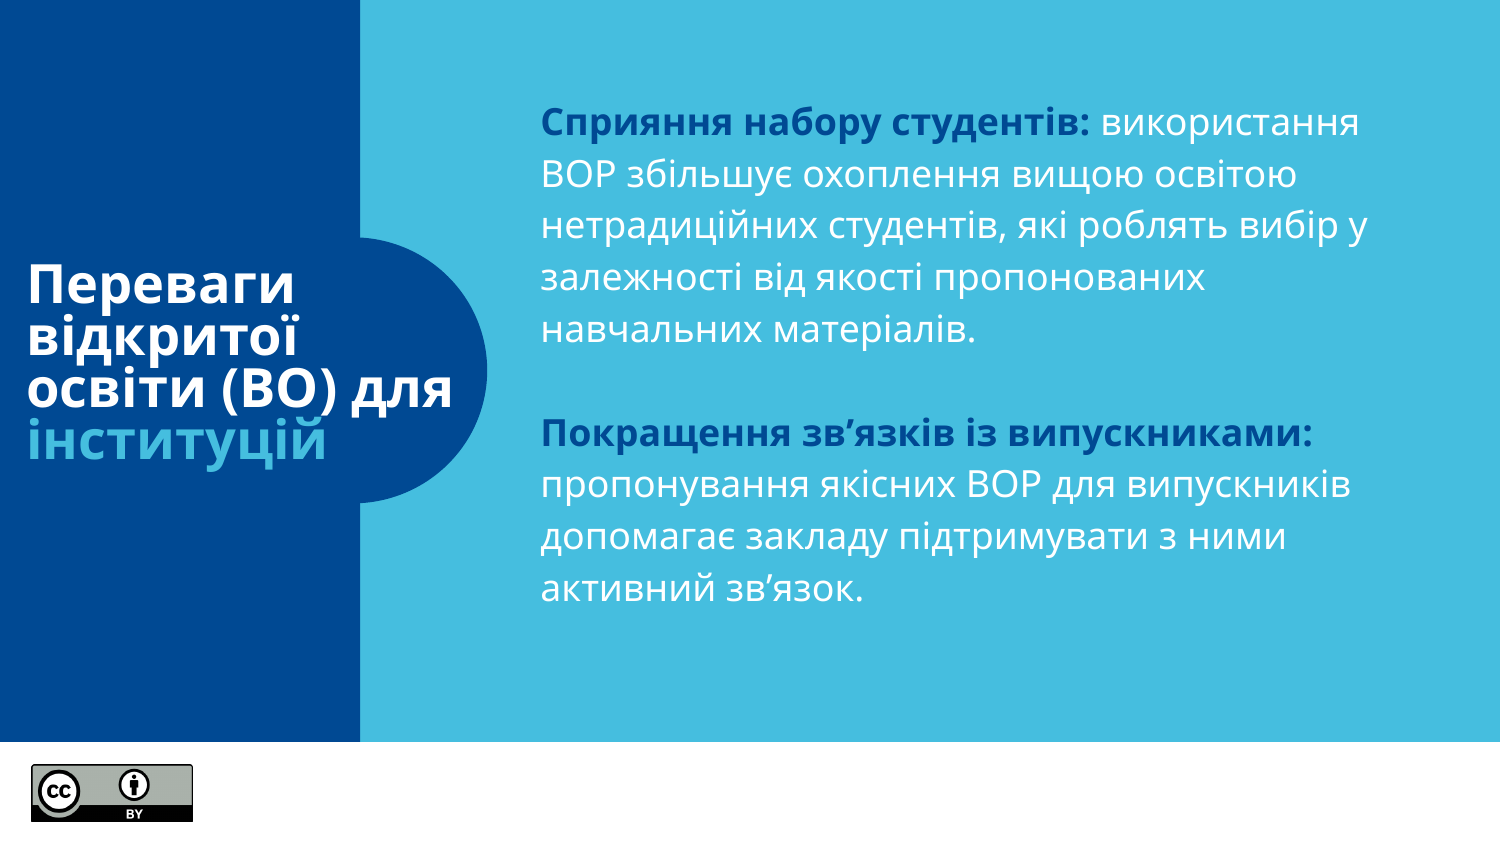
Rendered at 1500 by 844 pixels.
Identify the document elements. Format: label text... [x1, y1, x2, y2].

text_box [304, 237, 401, 246]
picture [31, 764, 193, 822]
text_box [284, 485, 421, 504]
text_box [0, 0, 361, 742]
text_box [0, 742, 1500, 844]
text_box Сприяння набору студентів: використання ВОР збільшує охоплення вищою освітою нетрадиційних студентів, які роблять вибір у залежності від якості пропонованих навчальних матеріалів. Покращення зв’язків із випускниками: пропонування якісних ВОР для випускників допомагає закладу підтримувати з ними активний зв’язок. [525, 76, 1424, 624]
text_box Переваги відкритої освіти (BO) для інституцій [11, 246, 488, 485]
